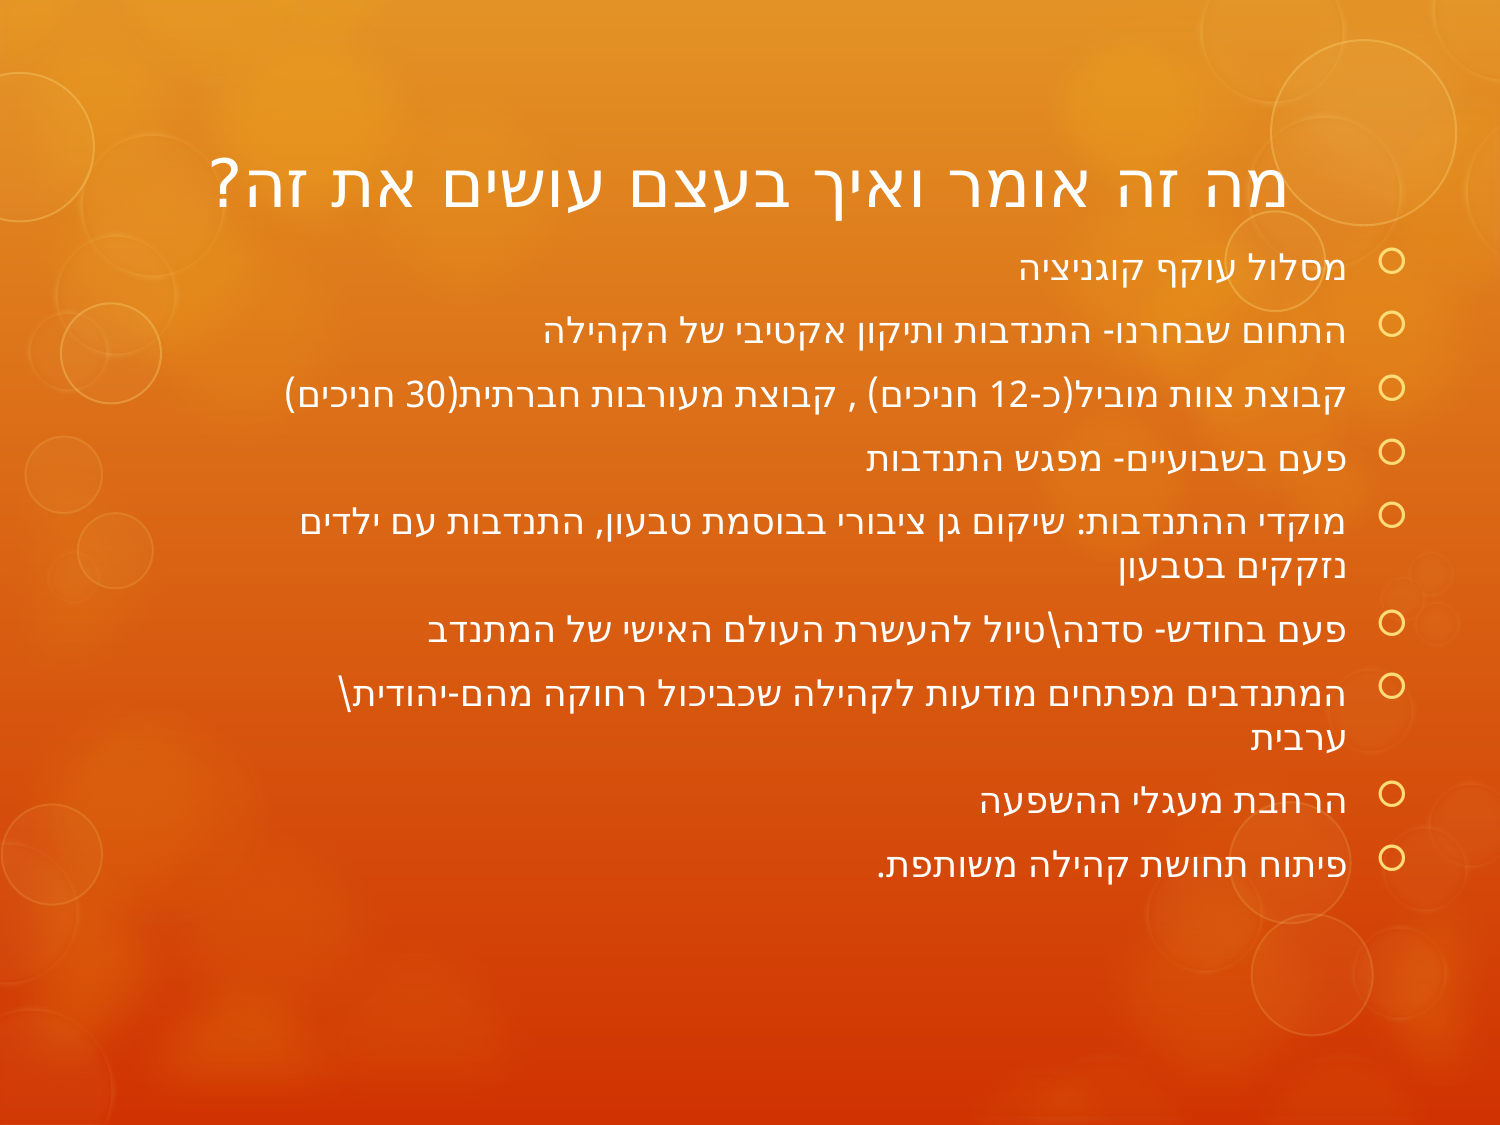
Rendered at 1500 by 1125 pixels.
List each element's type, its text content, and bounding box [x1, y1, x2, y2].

title מה זה אומר ואיך בעצם עושים את זה? [165, 104, 1335, 257]
list מסלול עוקף קוגניציה התחום שבחרנו- התנדבות ותיקון אקטיבי של הקהילה קבוצת צוות מוביל(כ-12 חניכים) , קבוצת מעורבות חברתית(30 חניכים) פעם בשבועיים- מפגש התנדבות מוקדי ההתנדבות: שיקום גן ציבורי בבוסמת טבעון, התנדבות עם ילדים נזקקים בטבעון פעם בחודש- סדנה\טיול להעשרת העולם האישי של המתנדב המתנדבים מפתחים מודעות לקהילה שכביכול רחוקה מהם-יהודית\ערבית הרחבת מעגלי ההשפעה פיתוח תחושת קהילה משותפת. [253, 231, 1423, 897]
